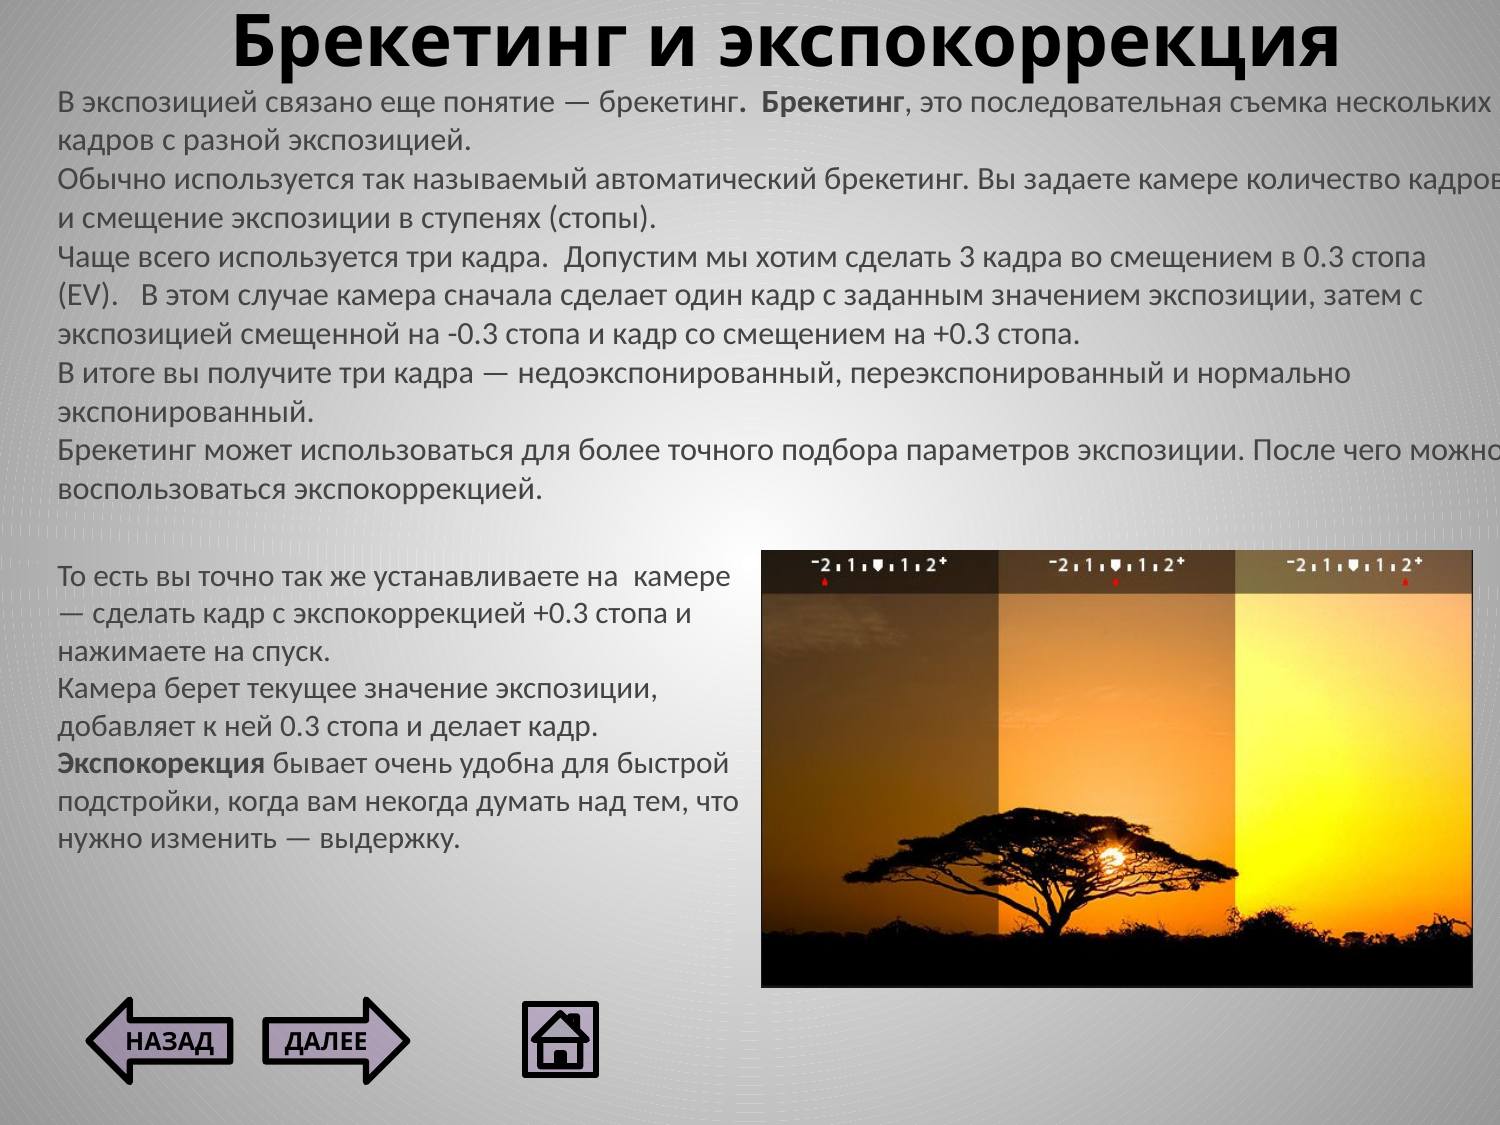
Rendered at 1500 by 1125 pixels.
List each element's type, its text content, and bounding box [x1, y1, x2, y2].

title Брекетинг и экспокоррекция [206, 0, 1368, 72]
text_box ДАЛЕЕ [263, 997, 410, 1085]
text_box НАЗАД [86, 997, 233, 1085]
text_box То есть вы точно так же устанавливаете на камере — сделать кадр с экспокоррекцией +0.3 стопа и нажимаете на спуск. Камера берет текущее значение экспозиции, добавляет к ней 0.3 стопа и делает кадр. Экспокорекция бывает очень удобна для быстрой подстройки, когда вам некогда думать над тем, что нужно изменить — выдержку. [42, 547, 762, 863]
picture [761, 550, 1474, 988]
text_box [523, 1002, 598, 1077]
text_box В экспозицией связано еще понятие — брекетинг. Брекетинг, это последовательная съемка нескольких кадров с разной экспозицией. Обычно используется так называемый автоматический брекетинг. Вы задаете камере количество кадров и смещение экспозиции в ступенях (стопы). Чаще всего используется три кадра. Допустим мы хотим сделать 3 кадра во смещением в 0.3 стопа (EV). В этом случае камера сначала сделает один кадр с заданным значением экспозиции, затем с экспозицией смещенной на -0.3 стопа и кадр со смещением на +0.3 стопа. В итоге вы получите три кадра — недоэкспонированный, переэкспонированный и нормально экспонированный. Брекетинг может использоваться для более точного подбора параметров экспозиции. После чего можно воспользоваться экспокоррекцией. [42, 72, 1500, 514]
